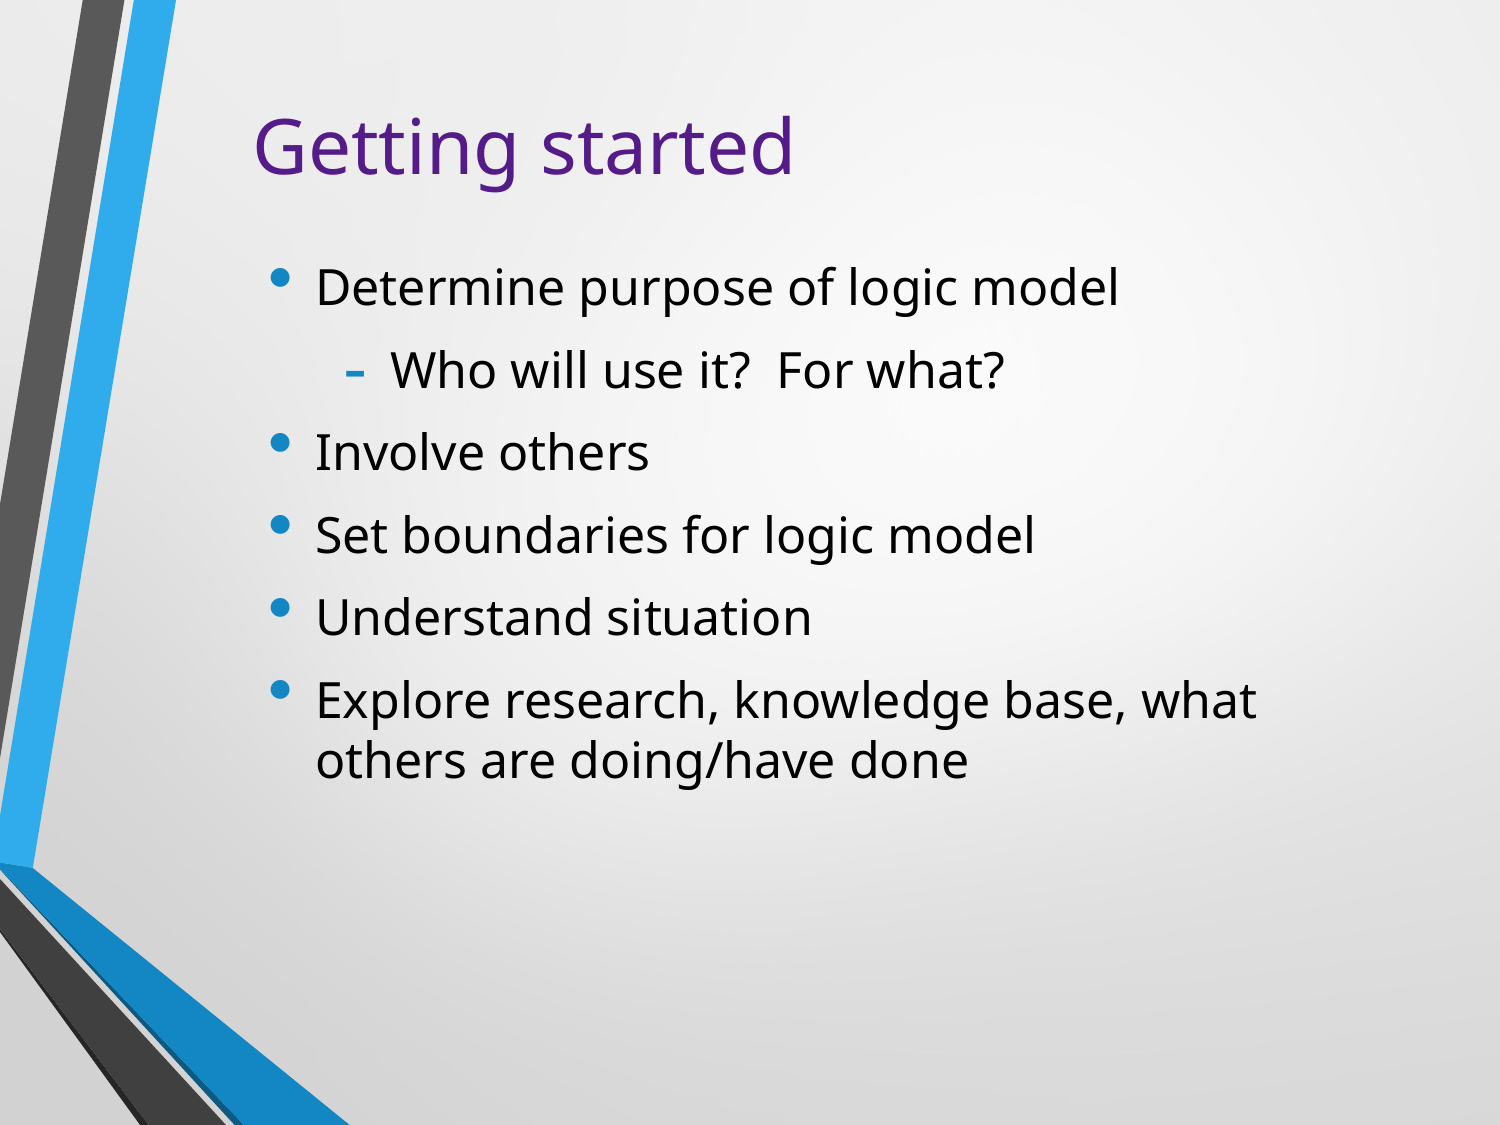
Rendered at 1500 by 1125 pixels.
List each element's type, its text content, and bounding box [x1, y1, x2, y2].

list Determine purpose of logic model Who will use it? For what? Involve others Set boundaries for logic model Understand situation Explore research, knowledge base, what others are doing/have done [253, 147, 1338, 898]
title Getting started [237, 50, 850, 238]
